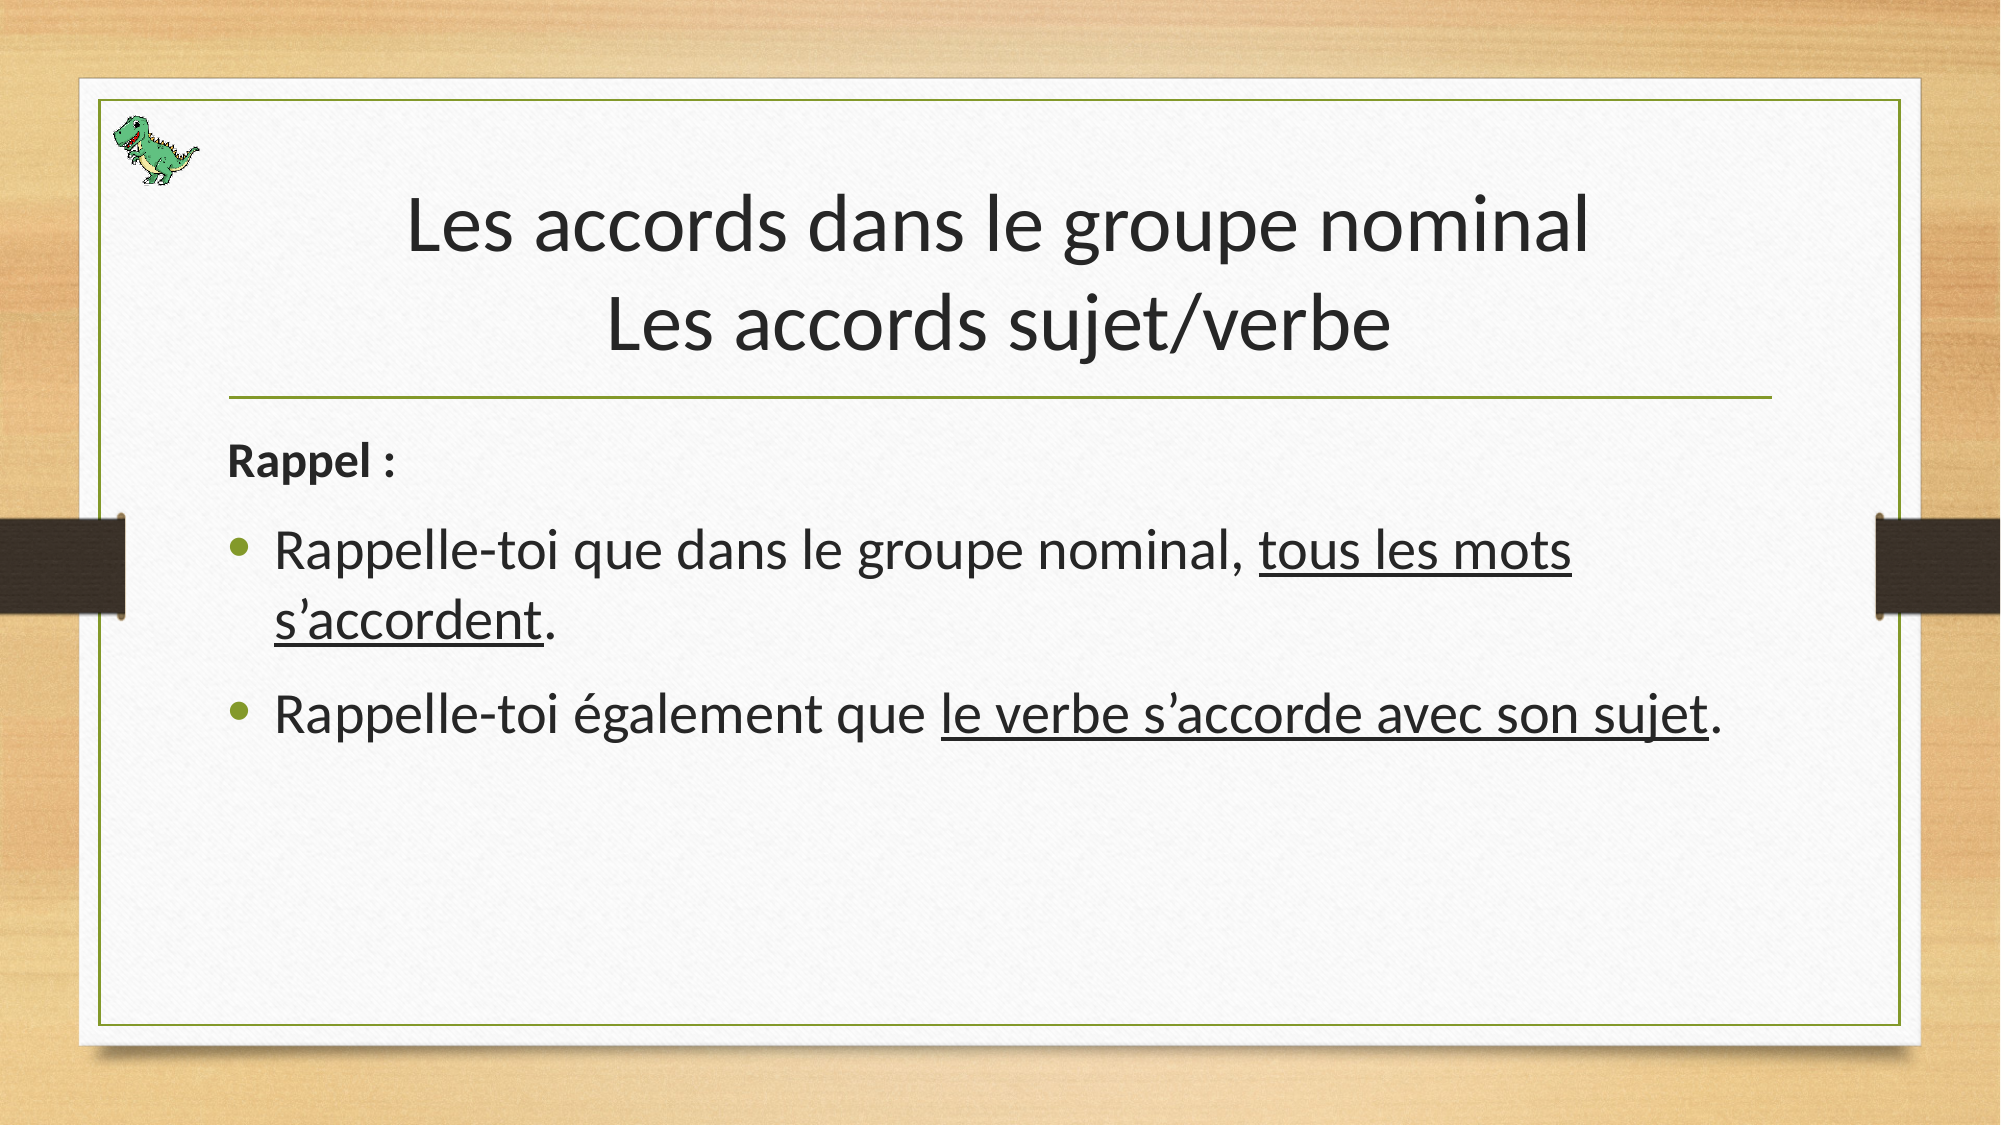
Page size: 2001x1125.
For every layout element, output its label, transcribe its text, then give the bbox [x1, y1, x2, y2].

list Rappel : Rappelle-toi que dans le groupe nominal, tous les mots s’accordent. Rappelle-toi également que le verbe s’accorde avec son sujet. [212, 419, 1788, 964]
picture [0, 0, 2001, 1125]
title Les accords dans le groupe nominal Les accords sujet/verbe [212, 161, 1788, 375]
